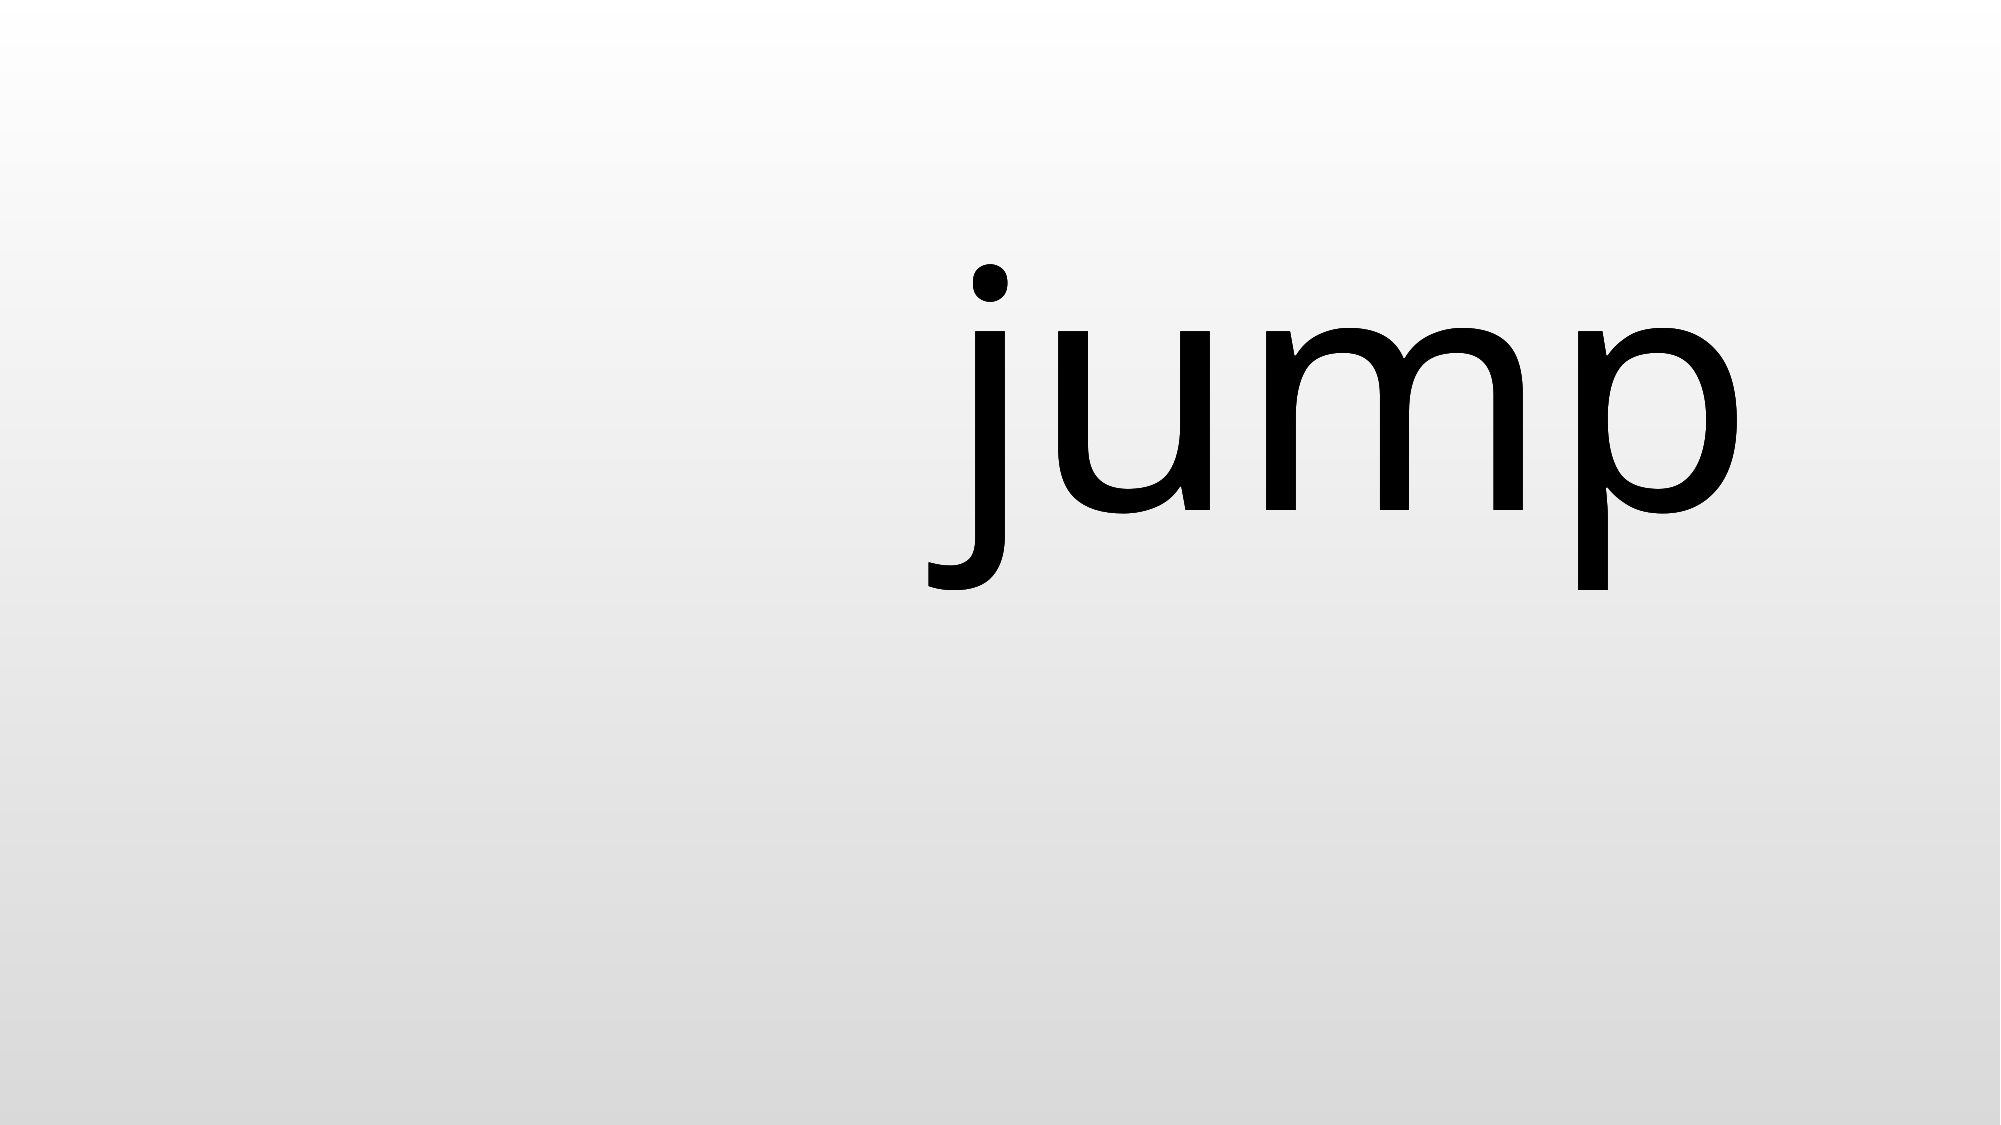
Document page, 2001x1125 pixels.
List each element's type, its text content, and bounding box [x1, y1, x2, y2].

text_box jump [932, 169, 1969, 585]
